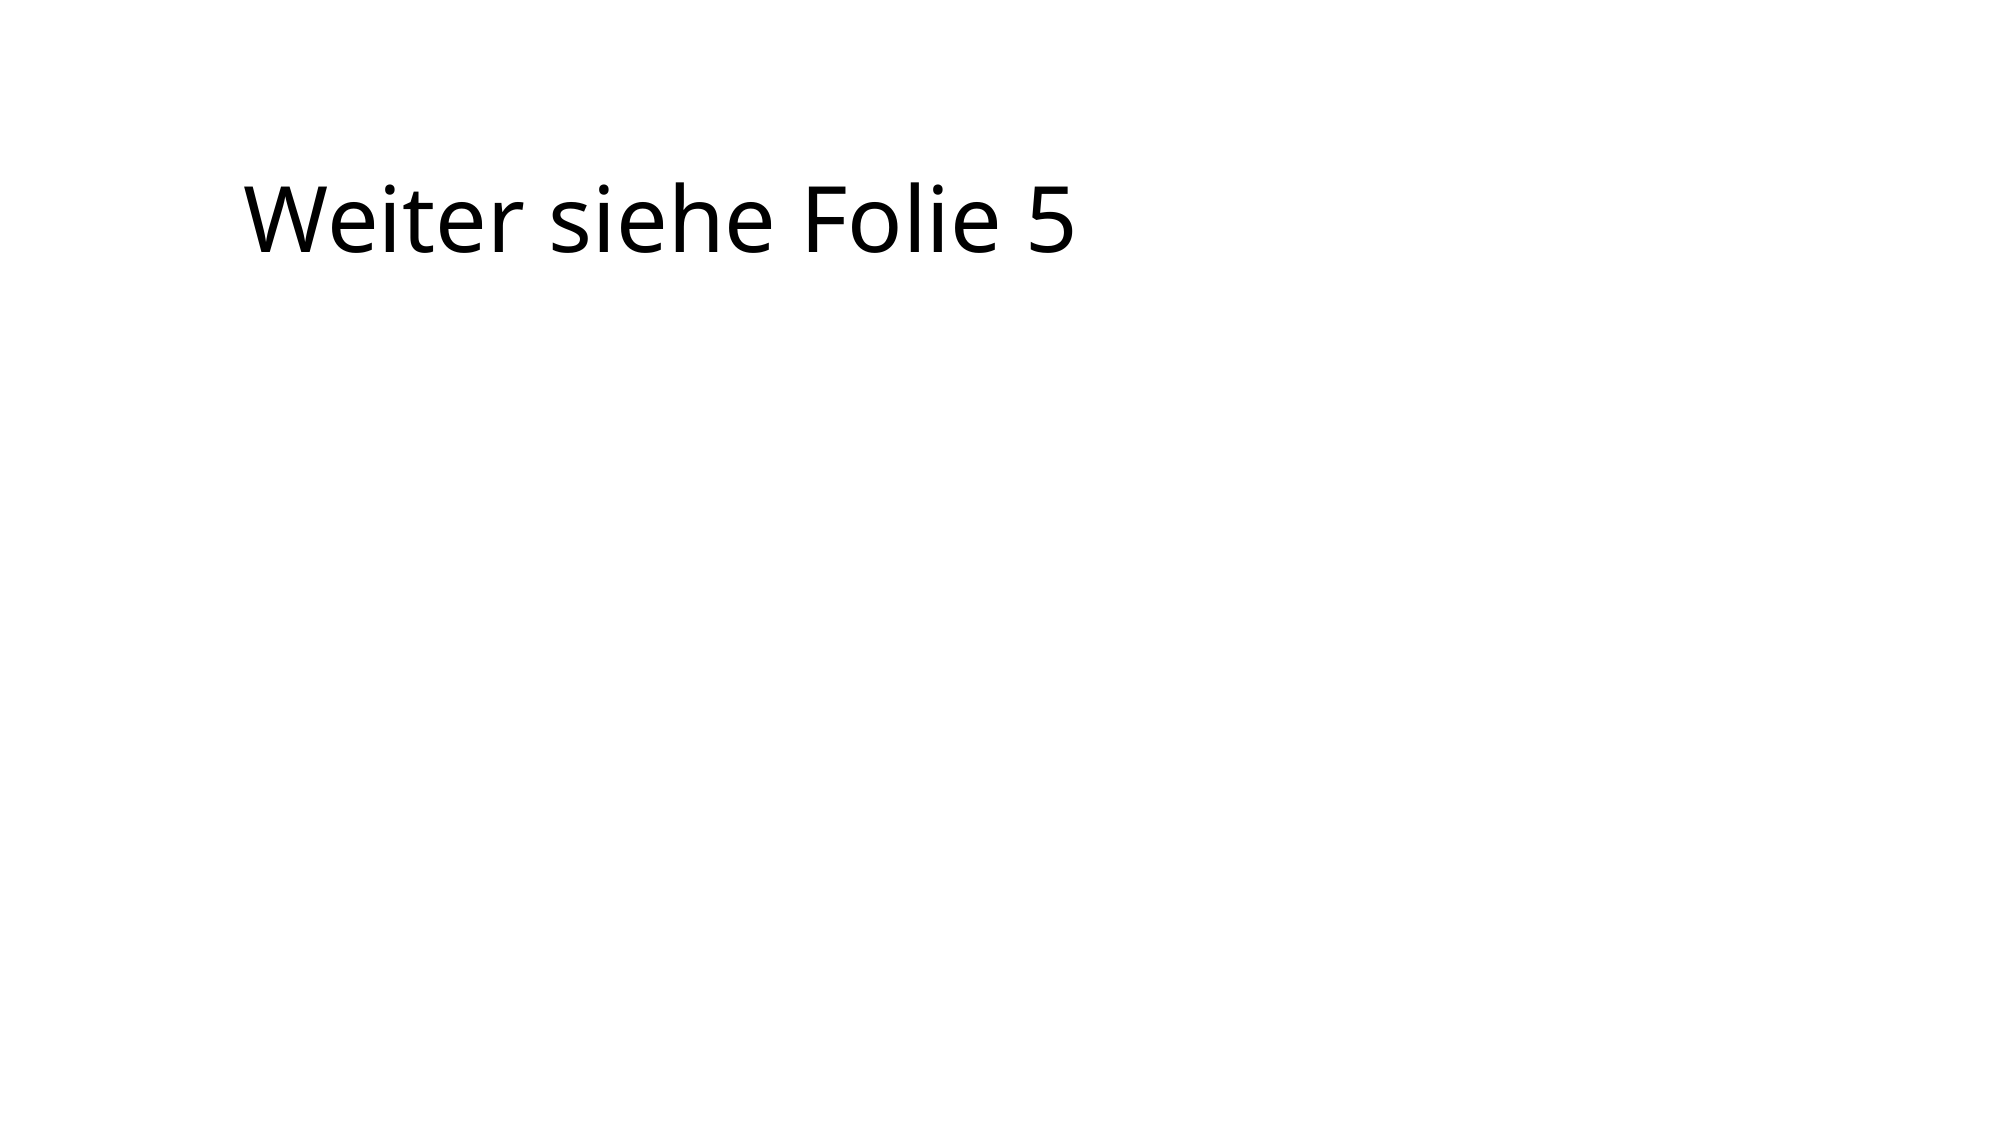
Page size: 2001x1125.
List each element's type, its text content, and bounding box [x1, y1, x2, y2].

title Weiter siehe Folie 5 [228, 132, 1384, 313]
